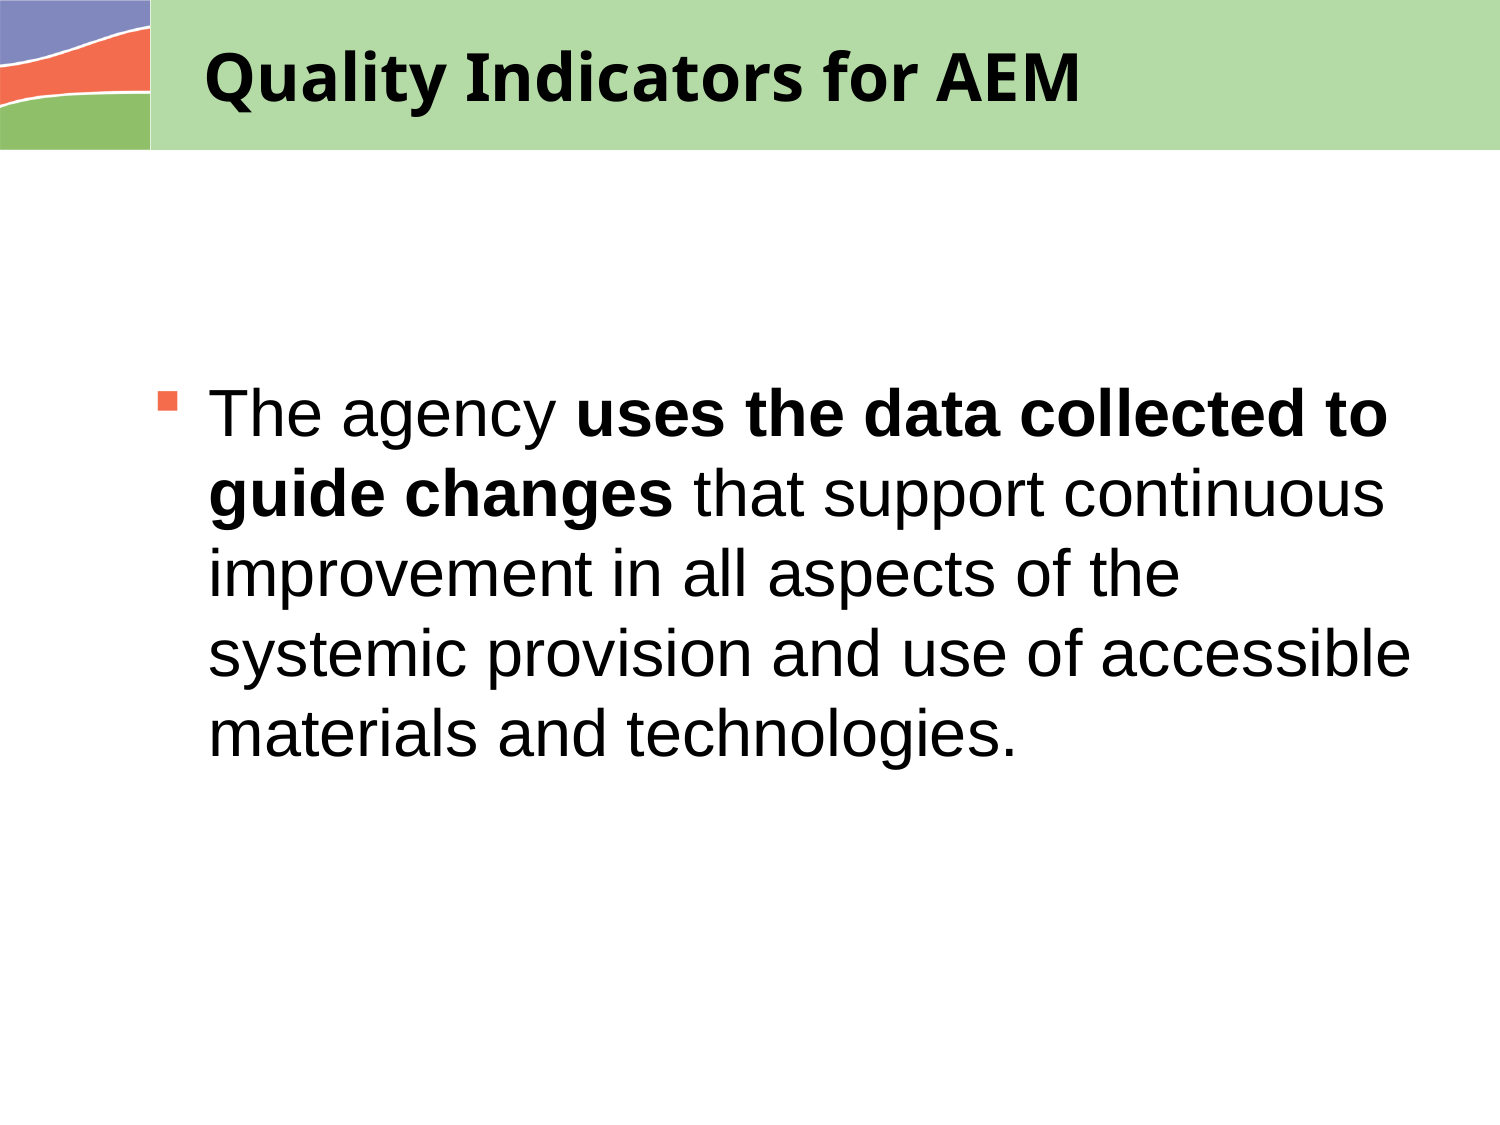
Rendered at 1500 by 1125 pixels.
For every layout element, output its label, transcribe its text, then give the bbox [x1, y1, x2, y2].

title Quality Indicators for AEM [150, 0, 1500, 151]
picture [0, 0, 150, 150]
list The agency uses the data collected to guide changes that support continuous improvement in all aspects of the systemic provision and use of accessible materials and technologies. [137, 362, 1437, 838]
